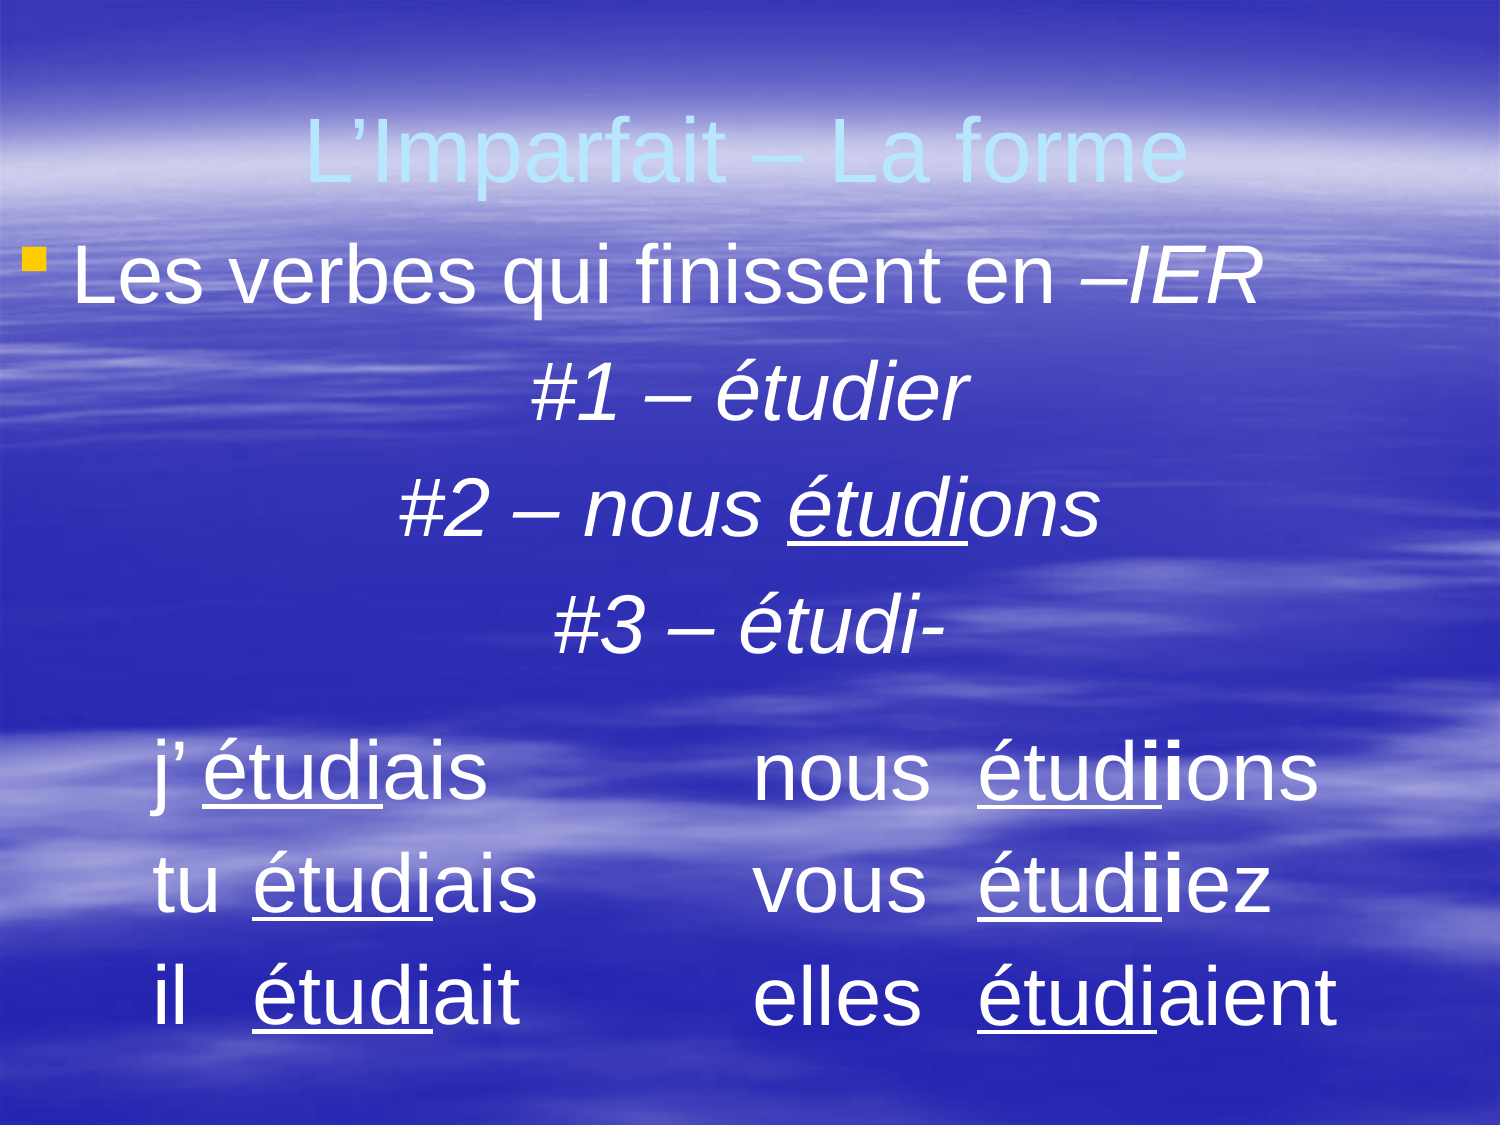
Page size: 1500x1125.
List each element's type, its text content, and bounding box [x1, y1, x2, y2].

text_box j’ [137, 708, 187, 821]
text_box vous [737, 821, 962, 934]
text_box tu [137, 821, 237, 933]
text_box il [137, 933, 237, 1049]
list Les verbes qui finissent en –IER #1 – étudier #2 – nous étudions #3 – étudi- [0, 212, 1500, 750]
text_box étudiions [962, 709, 1338, 824]
text_box étudiais [187, 708, 563, 821]
text_box étudiais [237, 821, 613, 933]
title L’Imparfait – La forme [49, 37, 1446, 212]
text_box étudiaient [962, 934, 1488, 1049]
text_box étudiait [237, 933, 613, 1049]
text_box elles [737, 934, 962, 1049]
text_box étudiiez [962, 821, 1304, 934]
text_box nous [737, 709, 962, 821]
